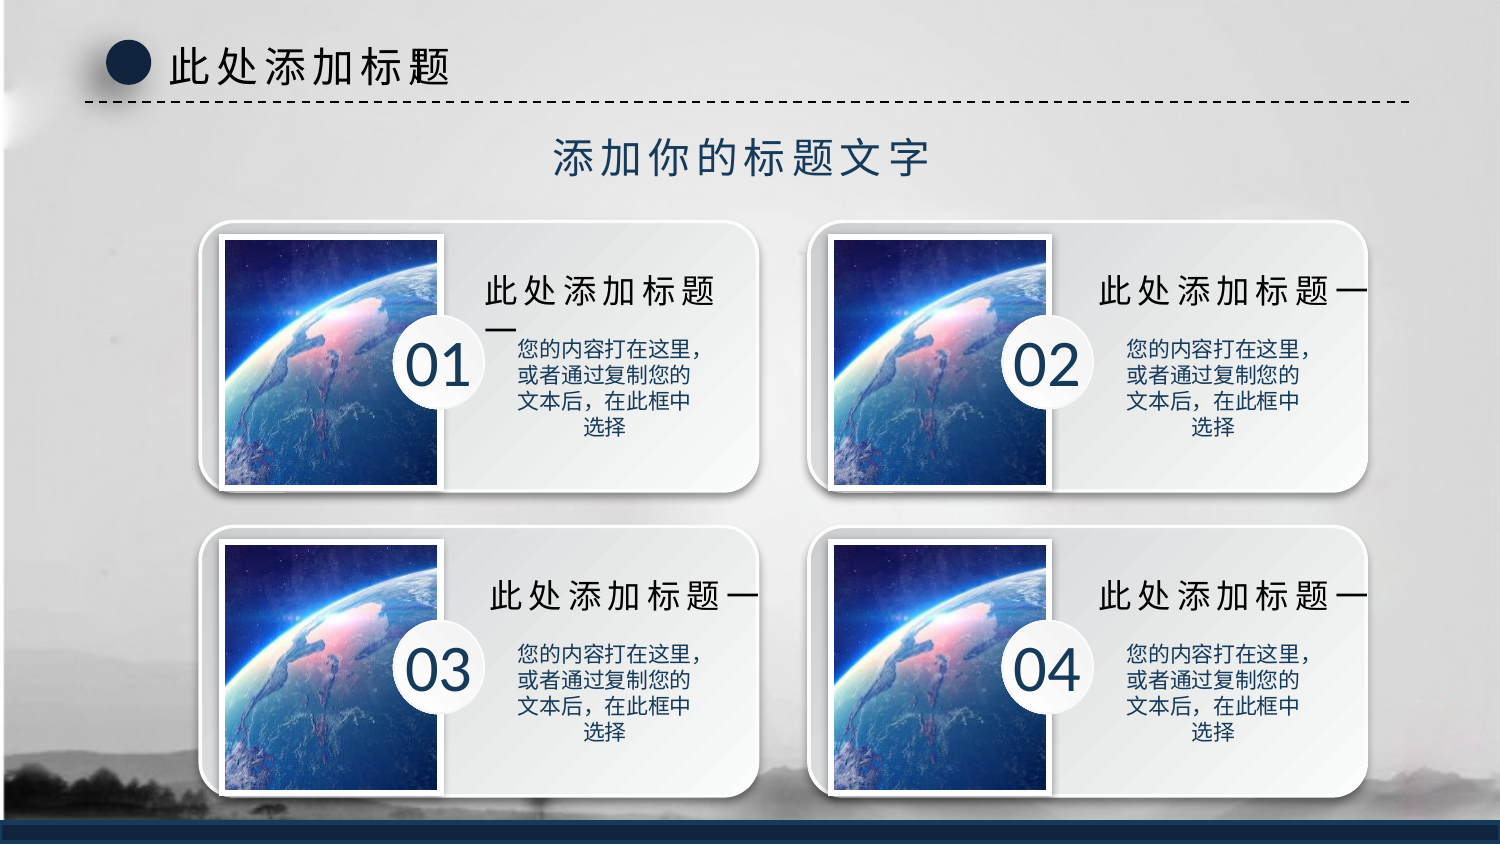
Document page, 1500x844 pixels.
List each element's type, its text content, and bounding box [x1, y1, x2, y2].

text_box [806, 219, 1369, 487]
text_box [806, 524, 1369, 792]
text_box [998, 312, 1098, 410]
text_box [0, 820, 1500, 844]
text_box 添加你的标题文字 [537, 124, 945, 190]
text_box 此处添加标题 [153, 33, 466, 99]
picture [0, 0, 1500, 820]
text_box 您的内容打在这里，或者通过复制您的文本后，在此框中选择 [494, 327, 715, 448]
text_box [198, 524, 760, 792]
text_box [389, 617, 489, 715]
text_box 您的内容打在这里，或者通过复制您的文本后，在此框中选择 [1103, 633, 1324, 753]
text_box 此处添加标题一 [1083, 567, 1384, 623]
text_box [1058, 623, 1369, 798]
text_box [998, 617, 1098, 715]
text_box 您的内容打在这里，或者通过复制您的文本后，在此框中选择 [494, 633, 715, 753]
text_box [198, 219, 760, 493]
text_box [447, 623, 760, 798]
text_box [104, 37, 153, 87]
text_box 此处添加标题一 [469, 262, 758, 358]
text_box [1058, 318, 1369, 493]
text_box 您的内容打在这里，或者通过复制您的文本后，在此框中选择 [1103, 327, 1324, 448]
text_box 此处添加标题一 [474, 567, 775, 623]
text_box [389, 312, 489, 410]
text_box 此处添加标题一 [1083, 262, 1384, 318]
